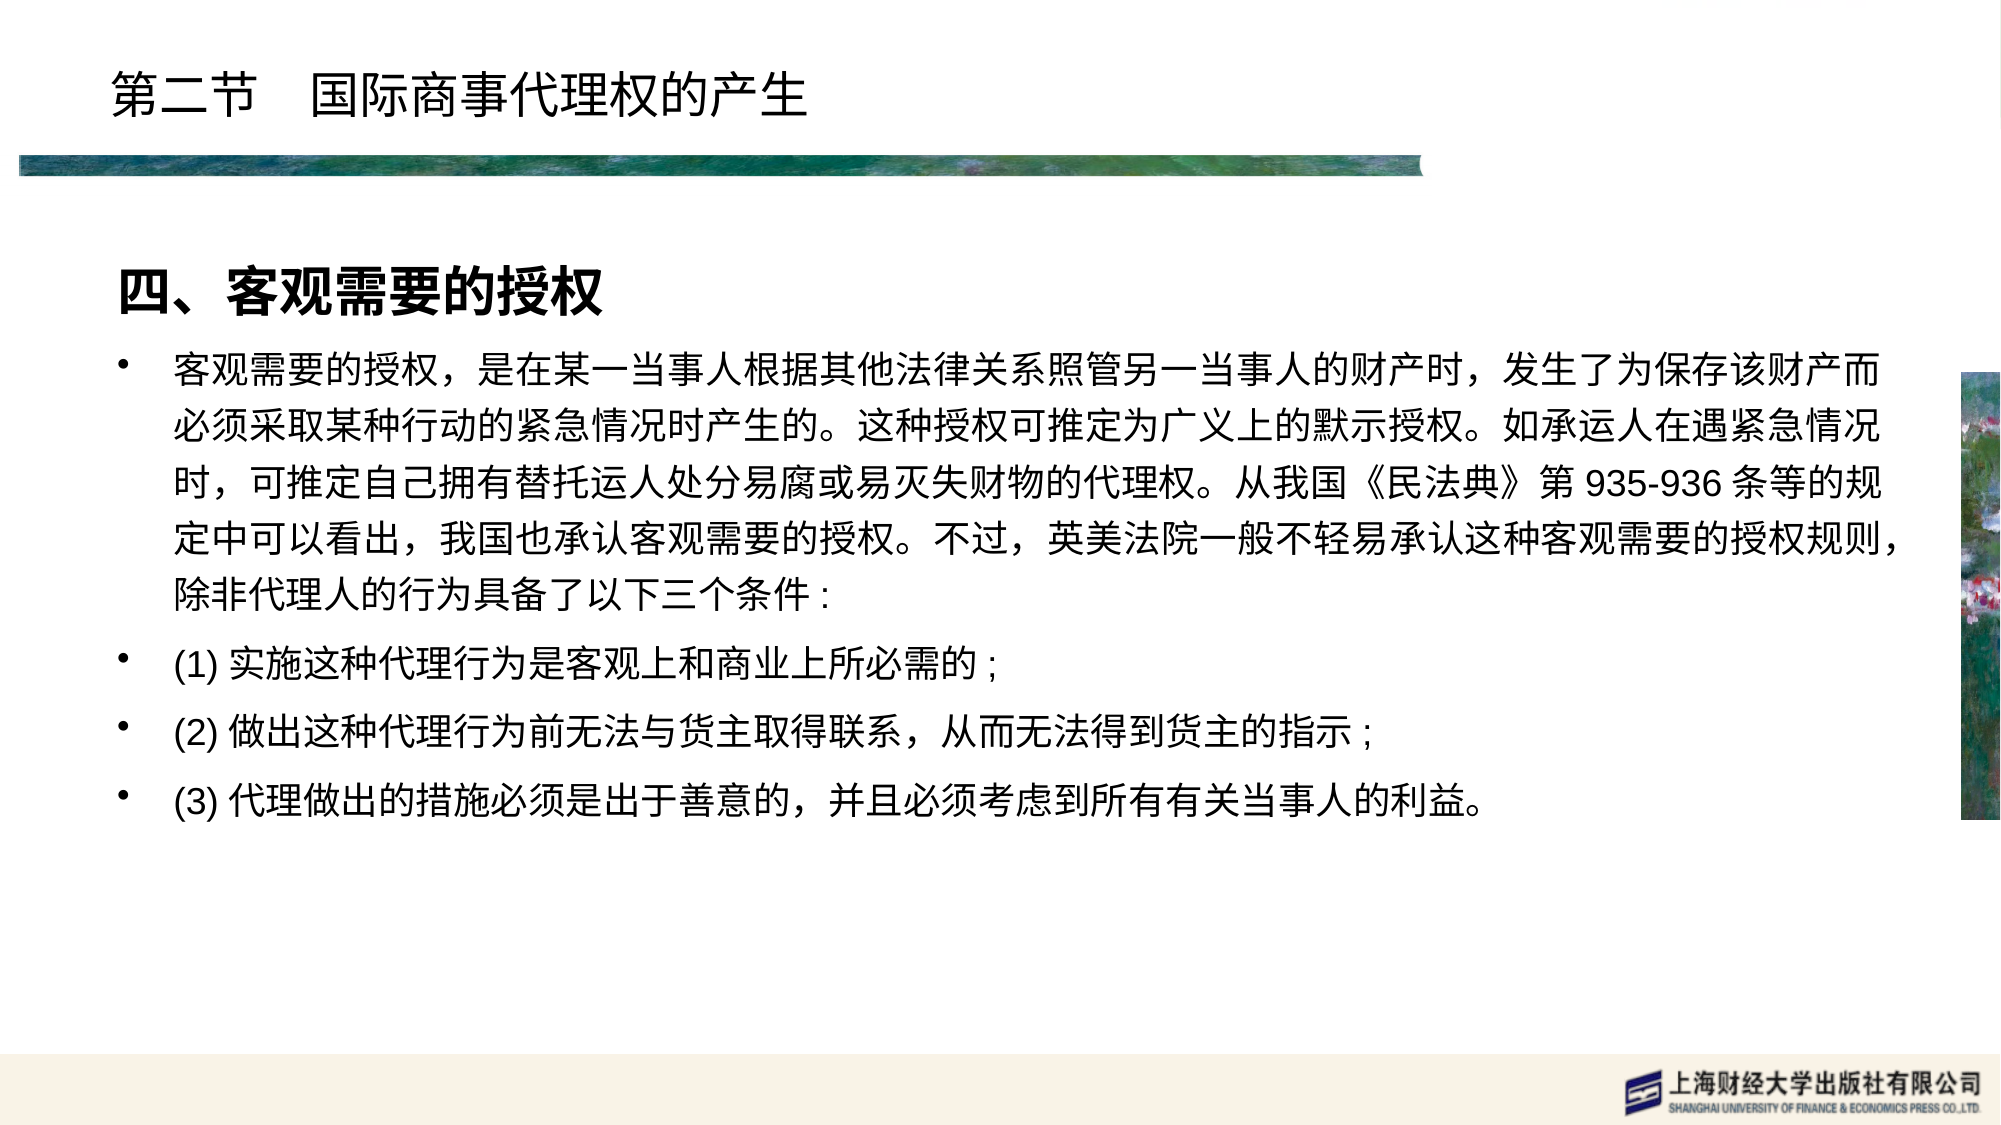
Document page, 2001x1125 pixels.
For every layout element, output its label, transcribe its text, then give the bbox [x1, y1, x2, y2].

list 四、客观需要的授权 客观需要的授权，是在某一当事人根据其他法律关系照管另一当事人的财产时，发生了为保存该财产而必须采取某种行动的紧急情况时产生的。这种授权可推定为广义上的默示授权。如承运人在遇紧急情况时，可推定自己拥有替托运人处分易腐或易灭失财物的代理权。从我国《民法典》第935-936条等的规定中可以看出，我国也承认客观需要的授权。不过，英美法院一般不轻易承认这种客观需要的授权规则，除非代理人的行为具备了以下三个条件: (1)实施这种代理行为是客观上和商业上所必需的; (2)做出这种代理行为前无法与货主取得联系，从而无法得到货主的指示; (3)代理做出的措施必须是出于善意的，并且必须考虑到所有有关当事人的利益。 [102, 233, 1898, 1032]
title 第二节 国际商事代理权的产生 [94, 42, 1451, 146]
picture [0, 0, 2001, 1125]
